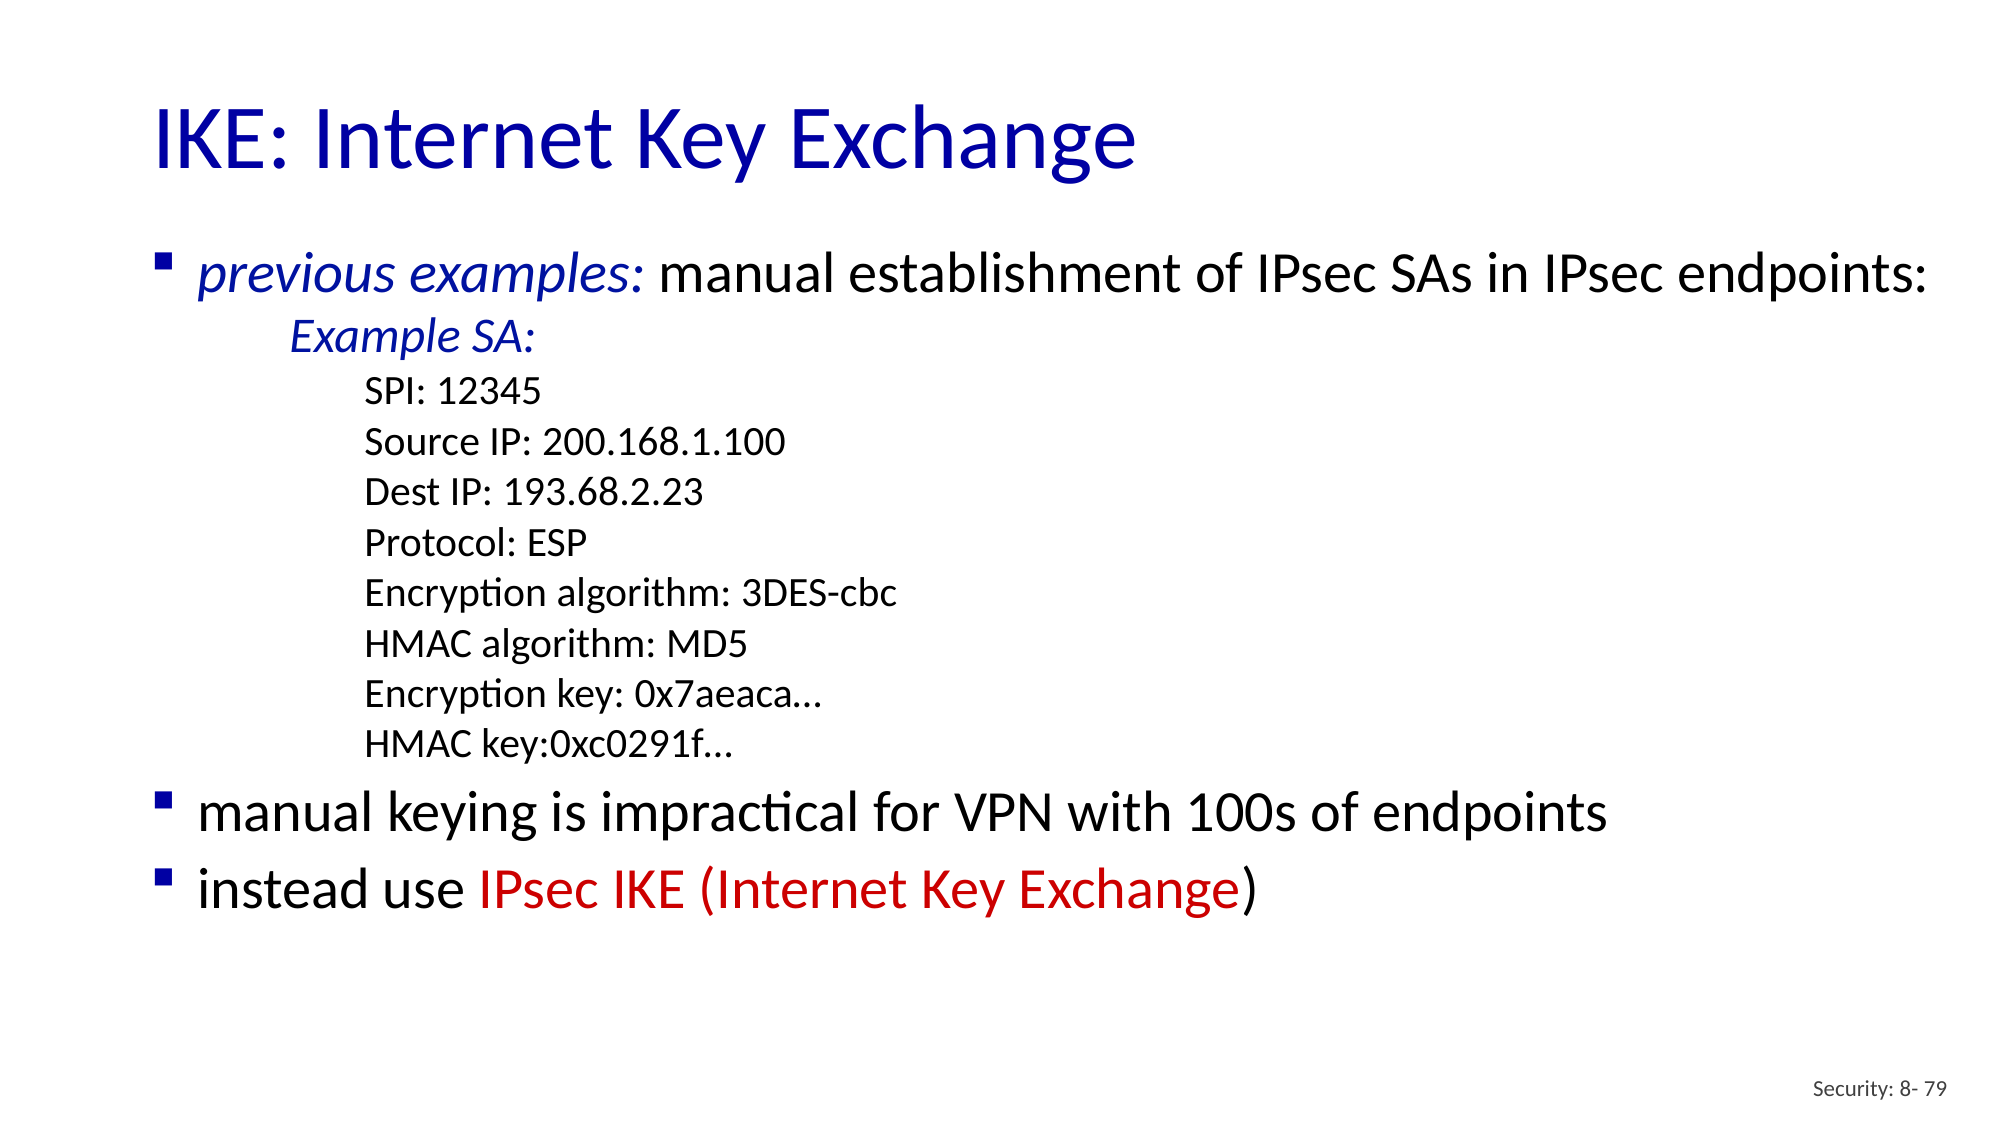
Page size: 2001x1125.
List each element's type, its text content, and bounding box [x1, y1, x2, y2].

slide_number Security: 8- 79 [1512, 1056, 1963, 1117]
text_box previous examples: manual establishment of IPsec SAs in IPsec endpoints: Example SA: SPI: 12345 Source IP: 200.168.1.100 Dest IP: 193.68.2.23 Protocol: ESP Encryption algorithm: 3DES-cbc HMAC algorithm: MD5 Encryption key: 0x7aeaca… HMAC key:0xc0291f… manual keying is impractical for VPN with 100s of endpoints instead use IPsec IKE (Internet Key Exchange) [124, 240, 1950, 1004]
text_box IKE: Internet Key Exchange [137, 65, 1863, 213]
